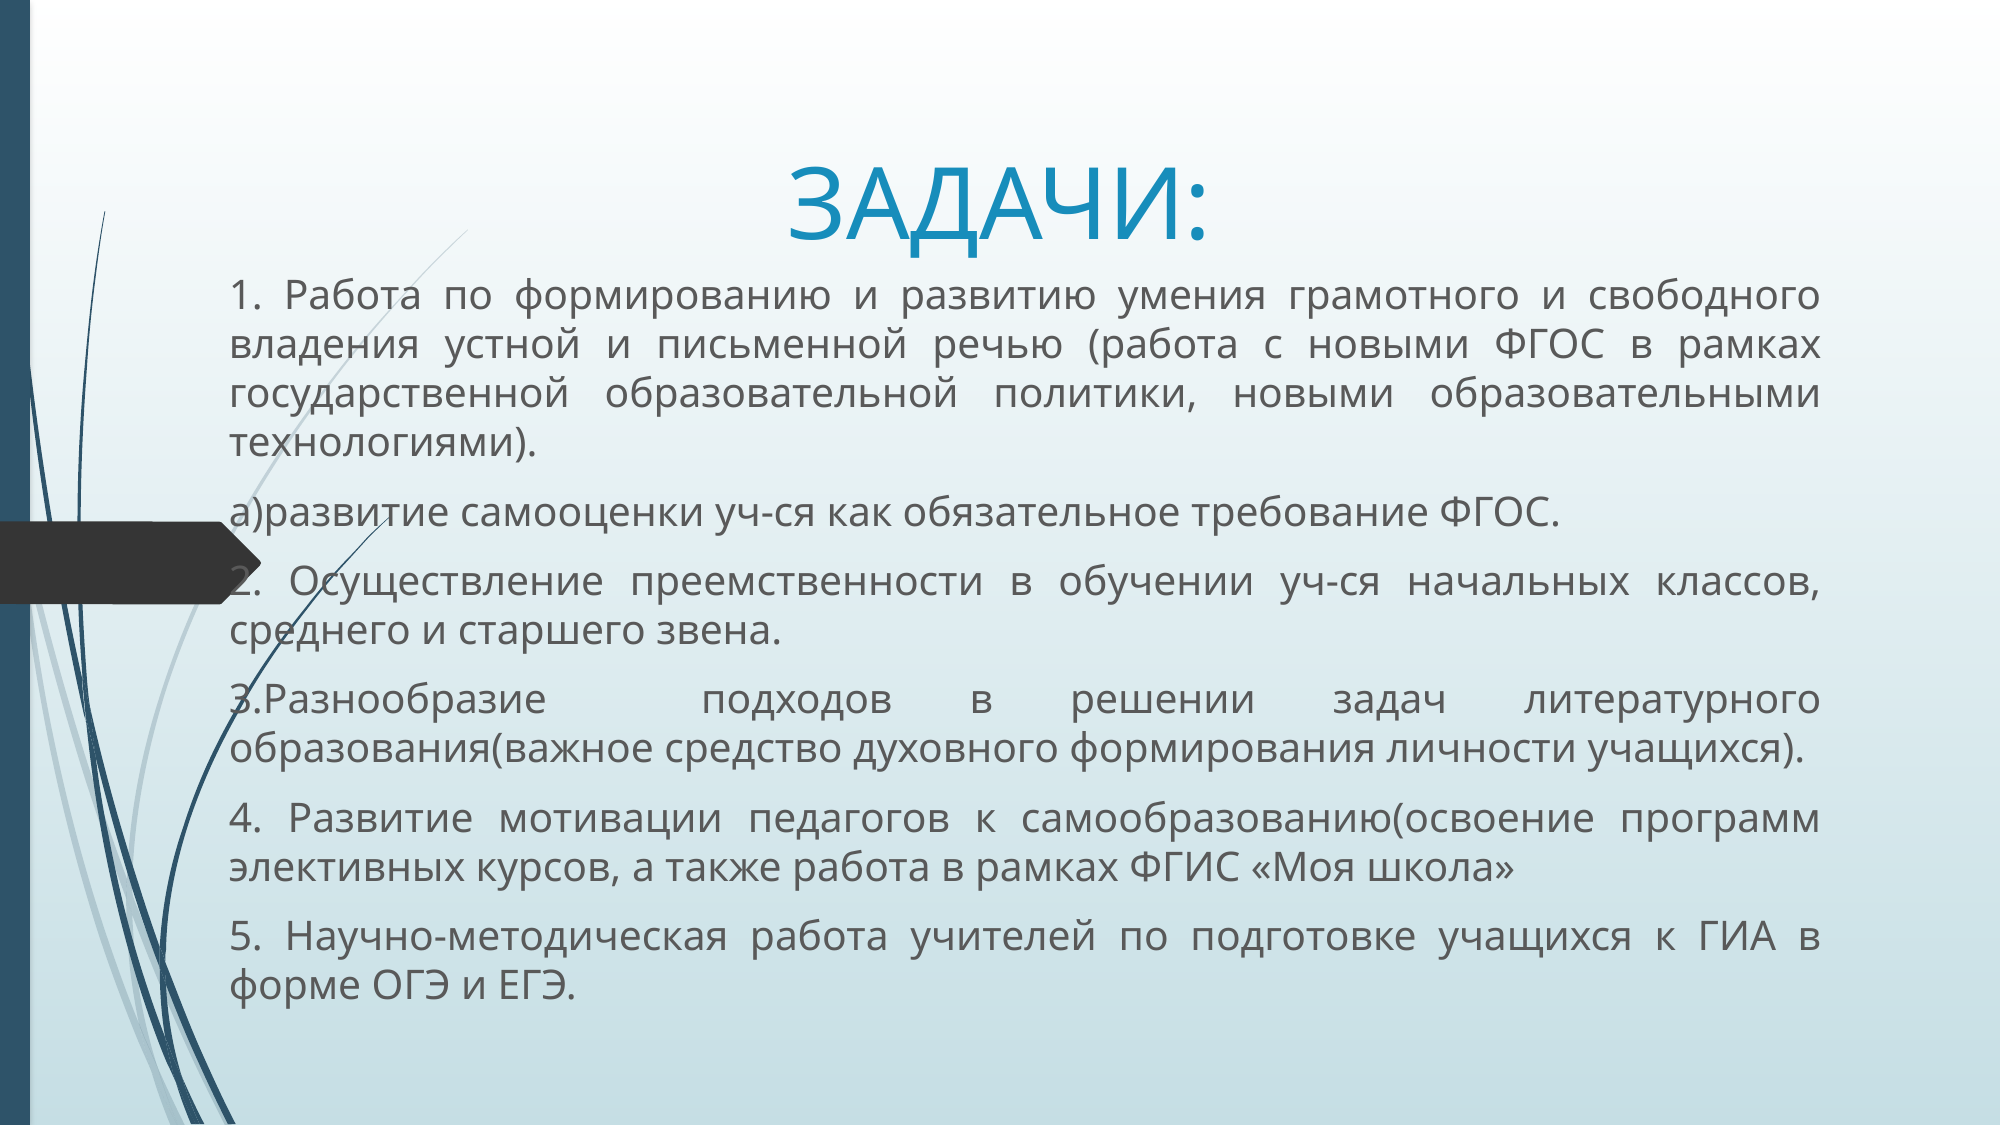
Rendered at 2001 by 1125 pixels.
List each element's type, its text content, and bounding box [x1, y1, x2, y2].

title ЗАДАЧИ: [187, 99, 1813, 300]
list 1. Работа по формированию и развитию умения грамотного и свободного владения устной и письменной речью (работа с новыми ФГОС в рамках государственной образовательной политики, новыми образовательными технологиями). а)развитие самооценки уч-ся как обязательное требование ФГОС. 2. Осуществление преемственности в обучении уч-ся начальных классов, среднего и старшего звена. 3.Разнообразие подходов в решении задач литературного образования(важное средство духовного формирования личности учащихся). 4. Развитие мотивации педагогов к самообразованию(освоение программ элективных курсов, а также работа в рамках ФГИС «Моя школа» 5. Научно-методическая работа учителей по подготовке учащихся к ГИА в форме ОГЭ и ЕГЭ. [213, 261, 1839, 1038]
